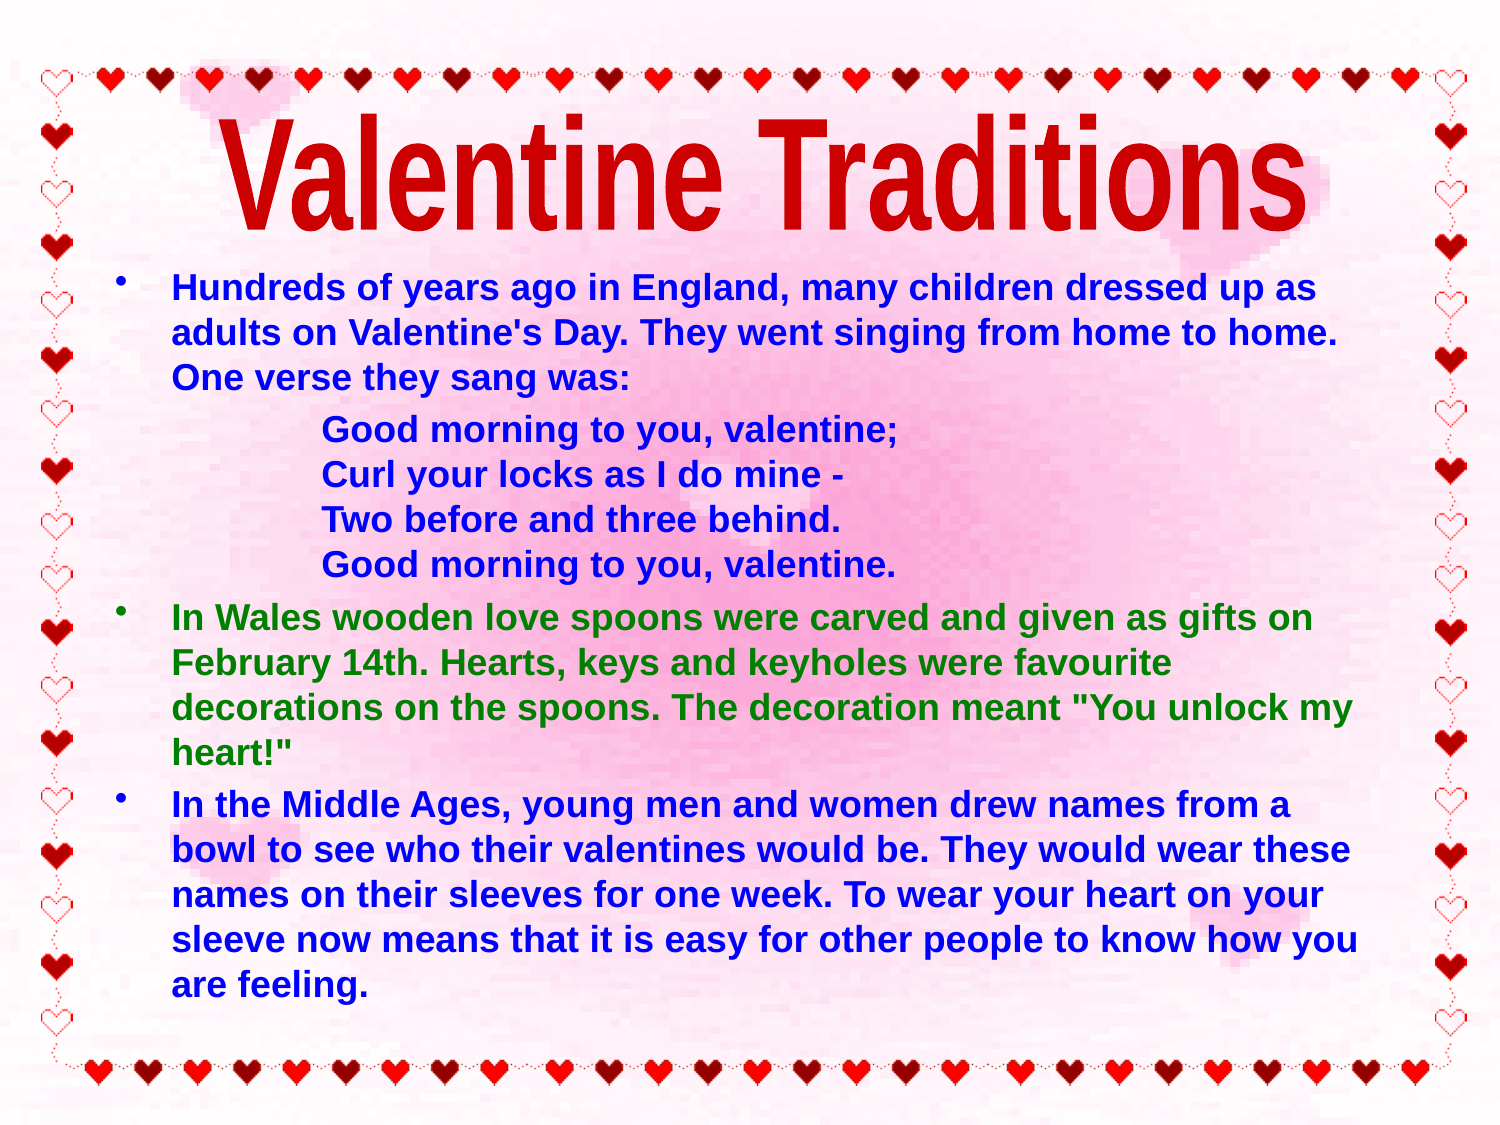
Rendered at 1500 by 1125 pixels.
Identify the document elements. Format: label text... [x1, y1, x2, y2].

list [525, 66, 972, 94]
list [1434, 562, 1468, 1065]
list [76, 66, 523, 94]
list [974, 66, 1432, 94]
picture [0, 0, 1500, 1125]
text_box Hundreds of years ago in England, many children dressed up as adults on Valentine's Day. They went singing from home to home. One verse they sang was: Good morning to you, valentine; Curl your locks as I do mine - Two before and three behind. Good morning to you, valentine. In Wales wooden love spoons were carved and given as gifts on February 14th. Hearts, keys and keyholes were favourite decorations on the spoons. The decoration meant "You unlock my heart!" In the Middle Ages, young men and women drew names from a bowl to see who their valentines would be. They would wear these names on their sleeves for one week. To wear your heart on your sleeve now means that it is easy for other people to know how you are feeling. [100, 255, 1376, 976]
